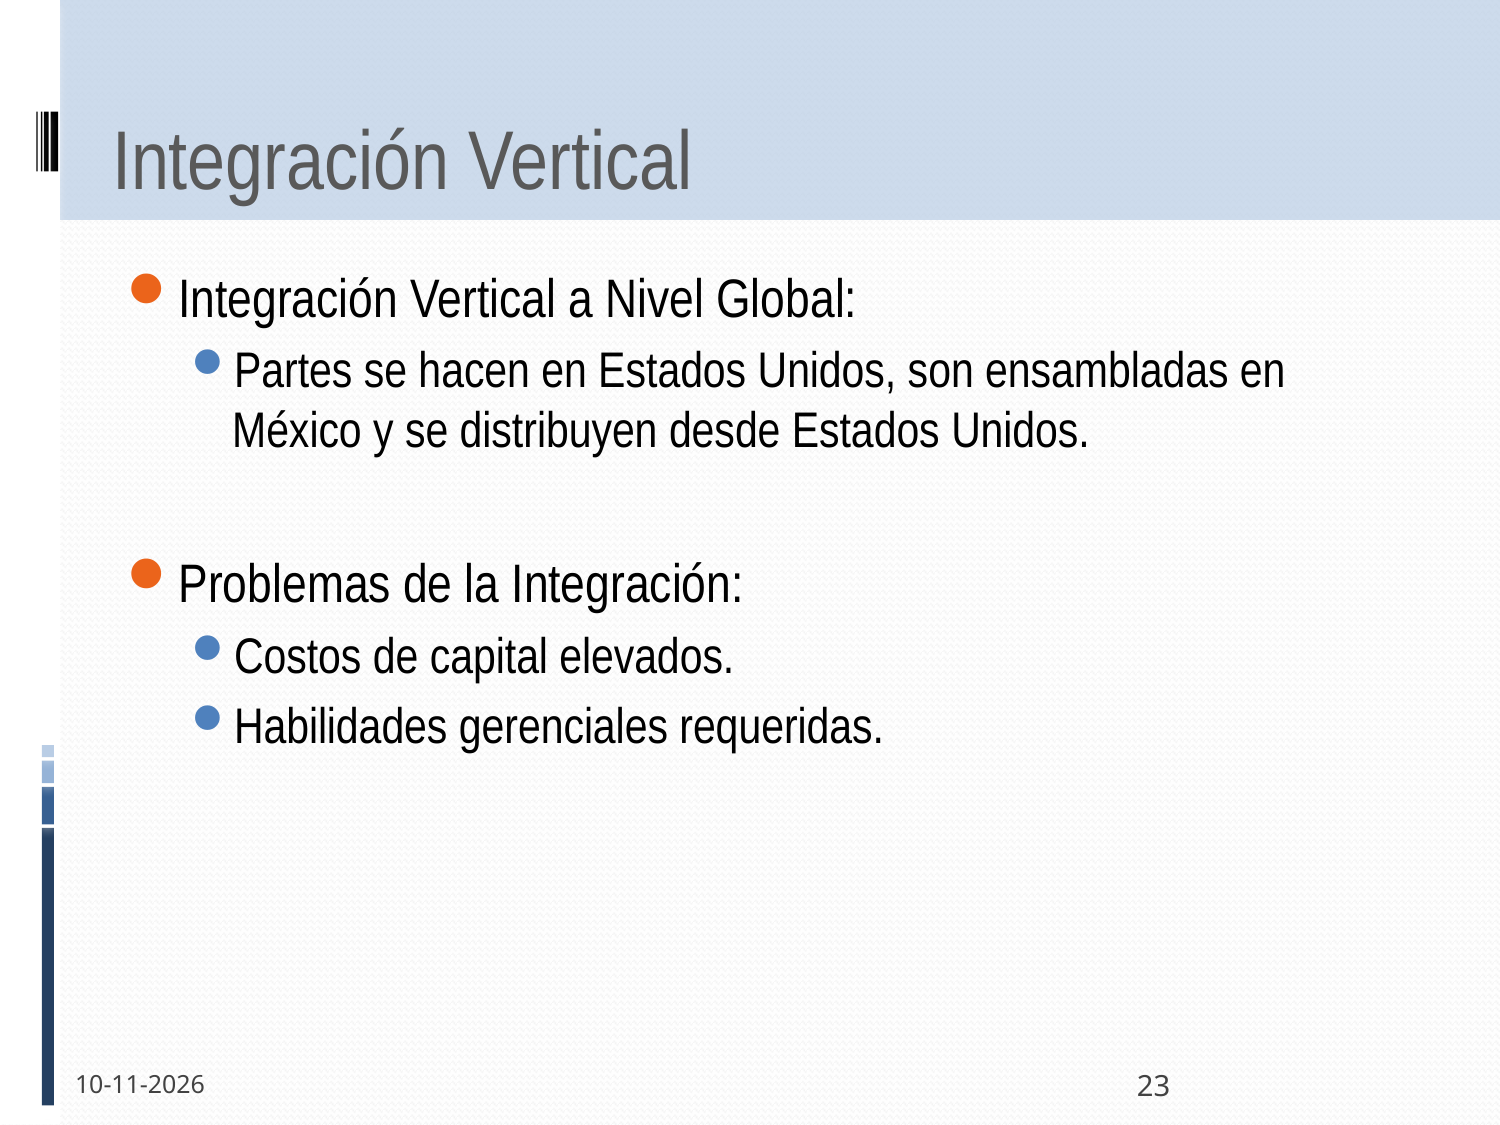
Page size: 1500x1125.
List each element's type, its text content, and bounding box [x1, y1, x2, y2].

list Integración Vertical a Nivel Global: Partes se hacen en Estados Unidos, son ensambladas en México y se distribuyen desde Estados Unidos. Problemas de la Integración: Costos de capital elevados. Habilidades gerenciales requeridas. [111, 255, 1436, 1038]
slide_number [75, 1042, 243, 1103]
slide_number 23 [1045, 1046, 1171, 1107]
title Integración Vertical [111, 18, 1436, 207]
